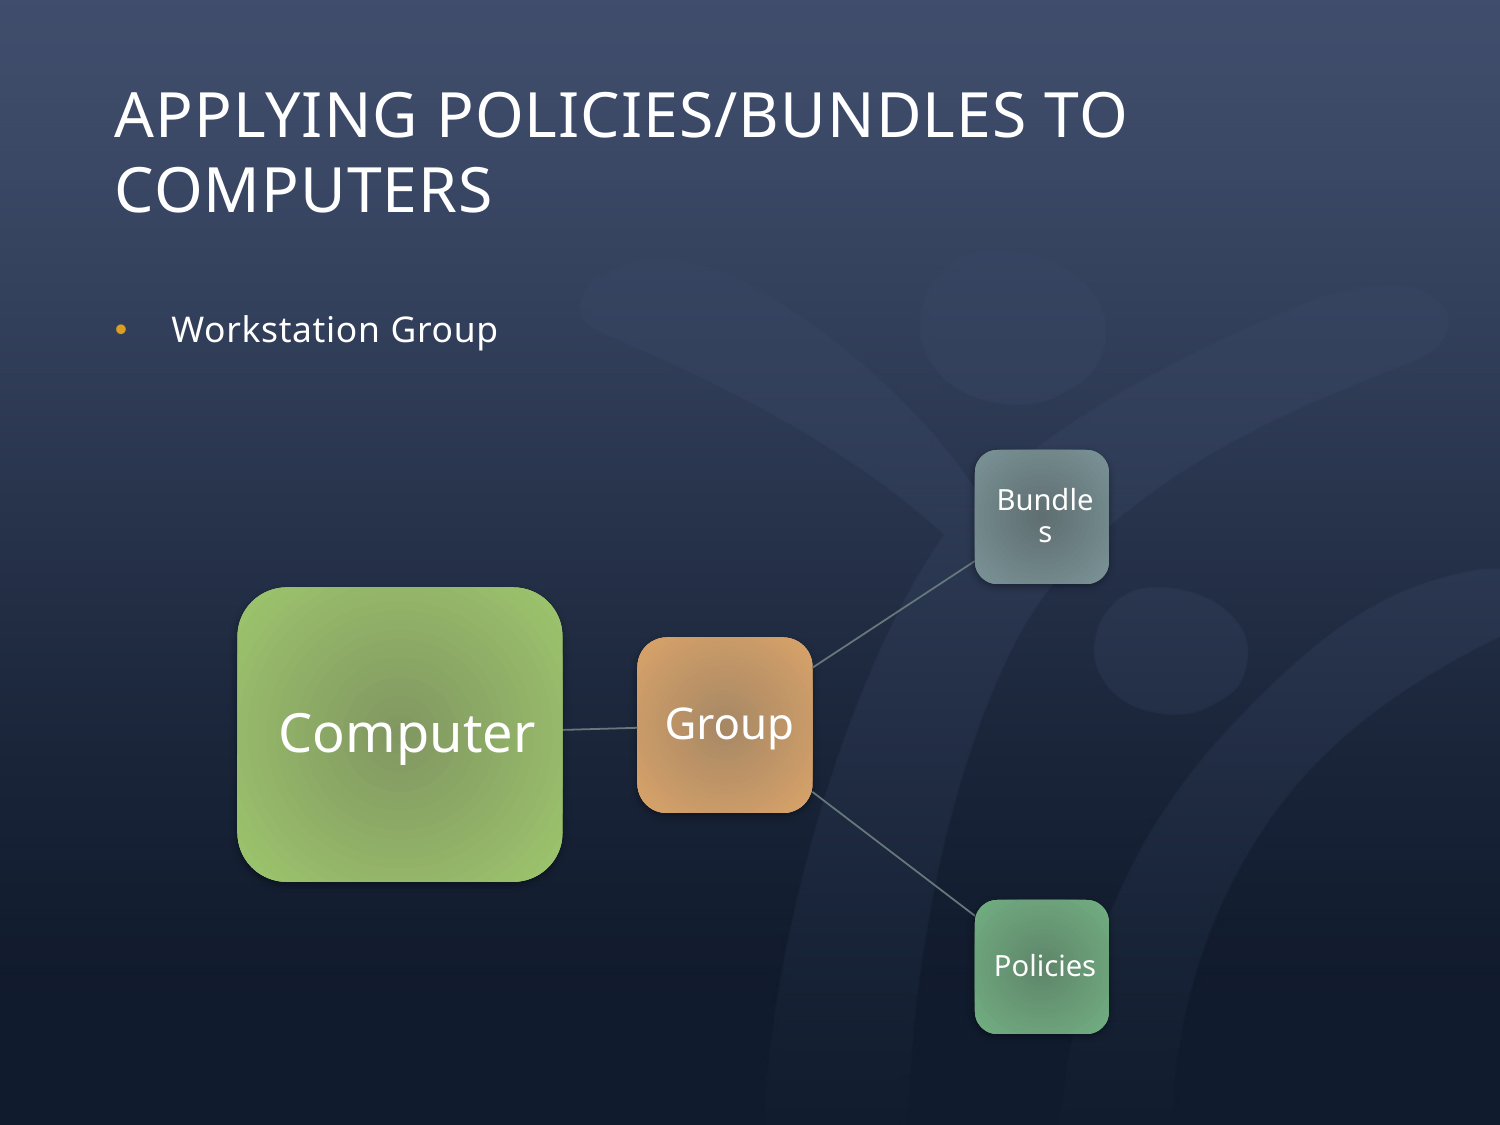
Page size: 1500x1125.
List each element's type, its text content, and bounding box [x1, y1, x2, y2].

title Applying Policies/Bundles to Computers [99, 45, 1400, 233]
picture [0, 0, 1500, 1125]
list Workstation Group [99, 299, 1400, 975]
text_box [237, 387, 1238, 1055]
